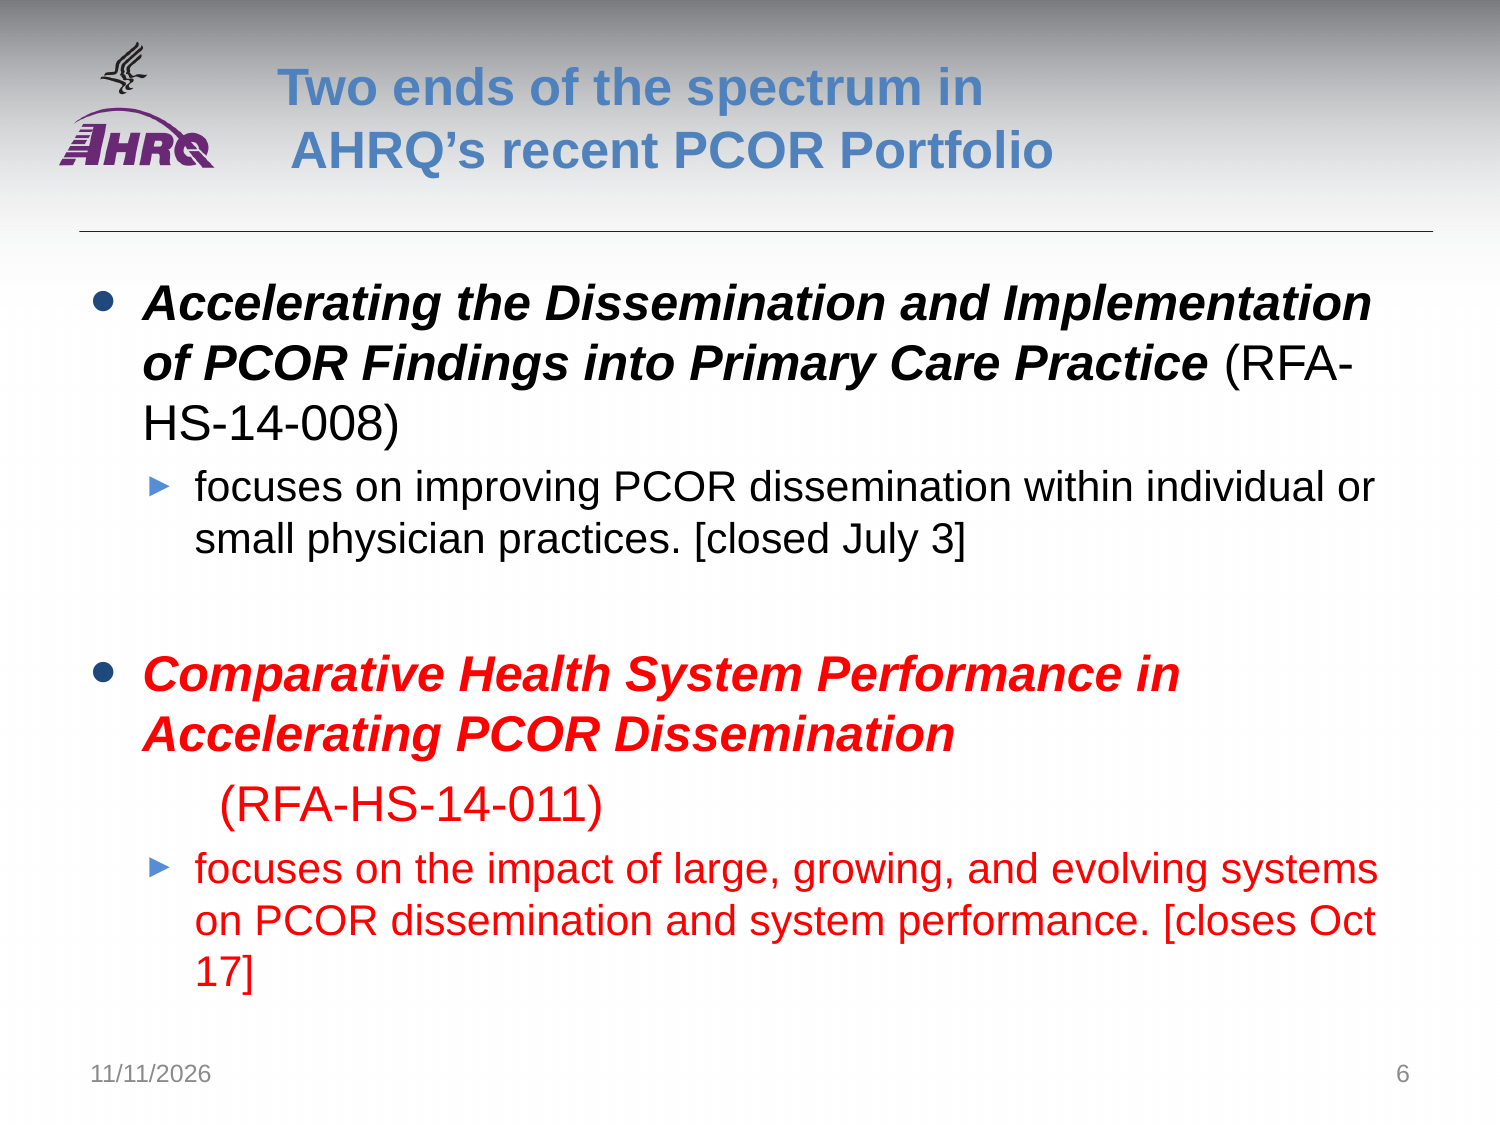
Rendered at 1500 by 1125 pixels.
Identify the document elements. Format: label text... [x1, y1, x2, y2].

title Two ends of the spectrum in AHRQ’s recent PCOR Portfolio [262, 45, 1425, 188]
list Accelerating the Dissemination and Implementation of PCOR Findings into Primary Care Practice (RFA-HS-14-008) focuses on improving PCOR dissemination within individual or small physician practices. [closed July 3] Comparative Health System Performance in Accelerating PCOR Dissemination (RFA-HS-14-011) focuses on the impact of large, growing, and evolving systems on PCOR dissemination and system performance. [closes Oct 17] [75, 262, 1425, 1005]
picture [0, 0, 1500, 1125]
slide_number 6 [1074, 1042, 1425, 1103]
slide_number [75, 1042, 425, 1103]
